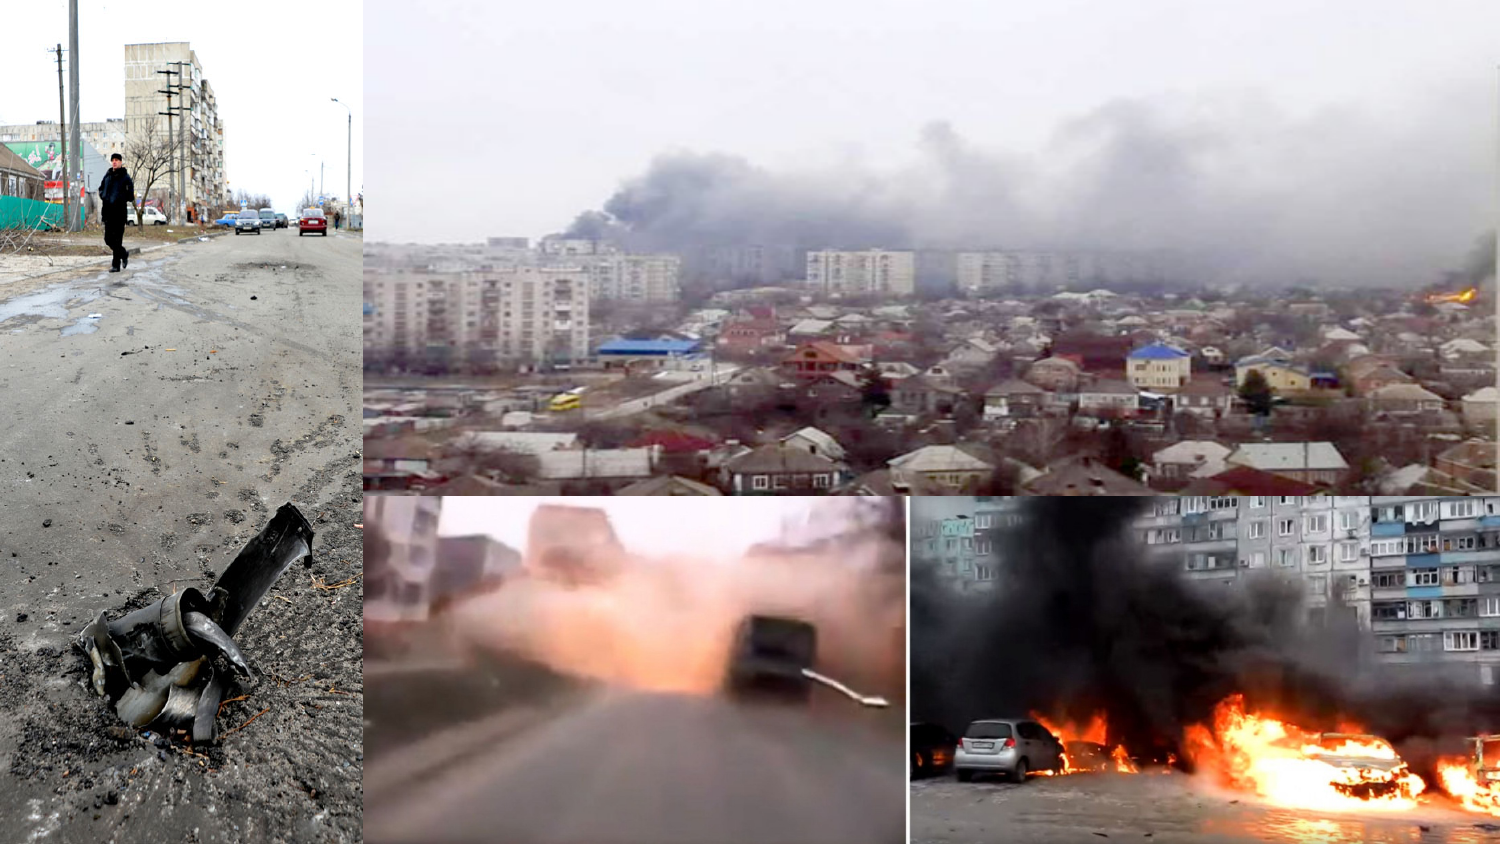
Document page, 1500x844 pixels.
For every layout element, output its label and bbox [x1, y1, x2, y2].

list [0, 0, 362, 844]
picture [362, 0, 1500, 844]
